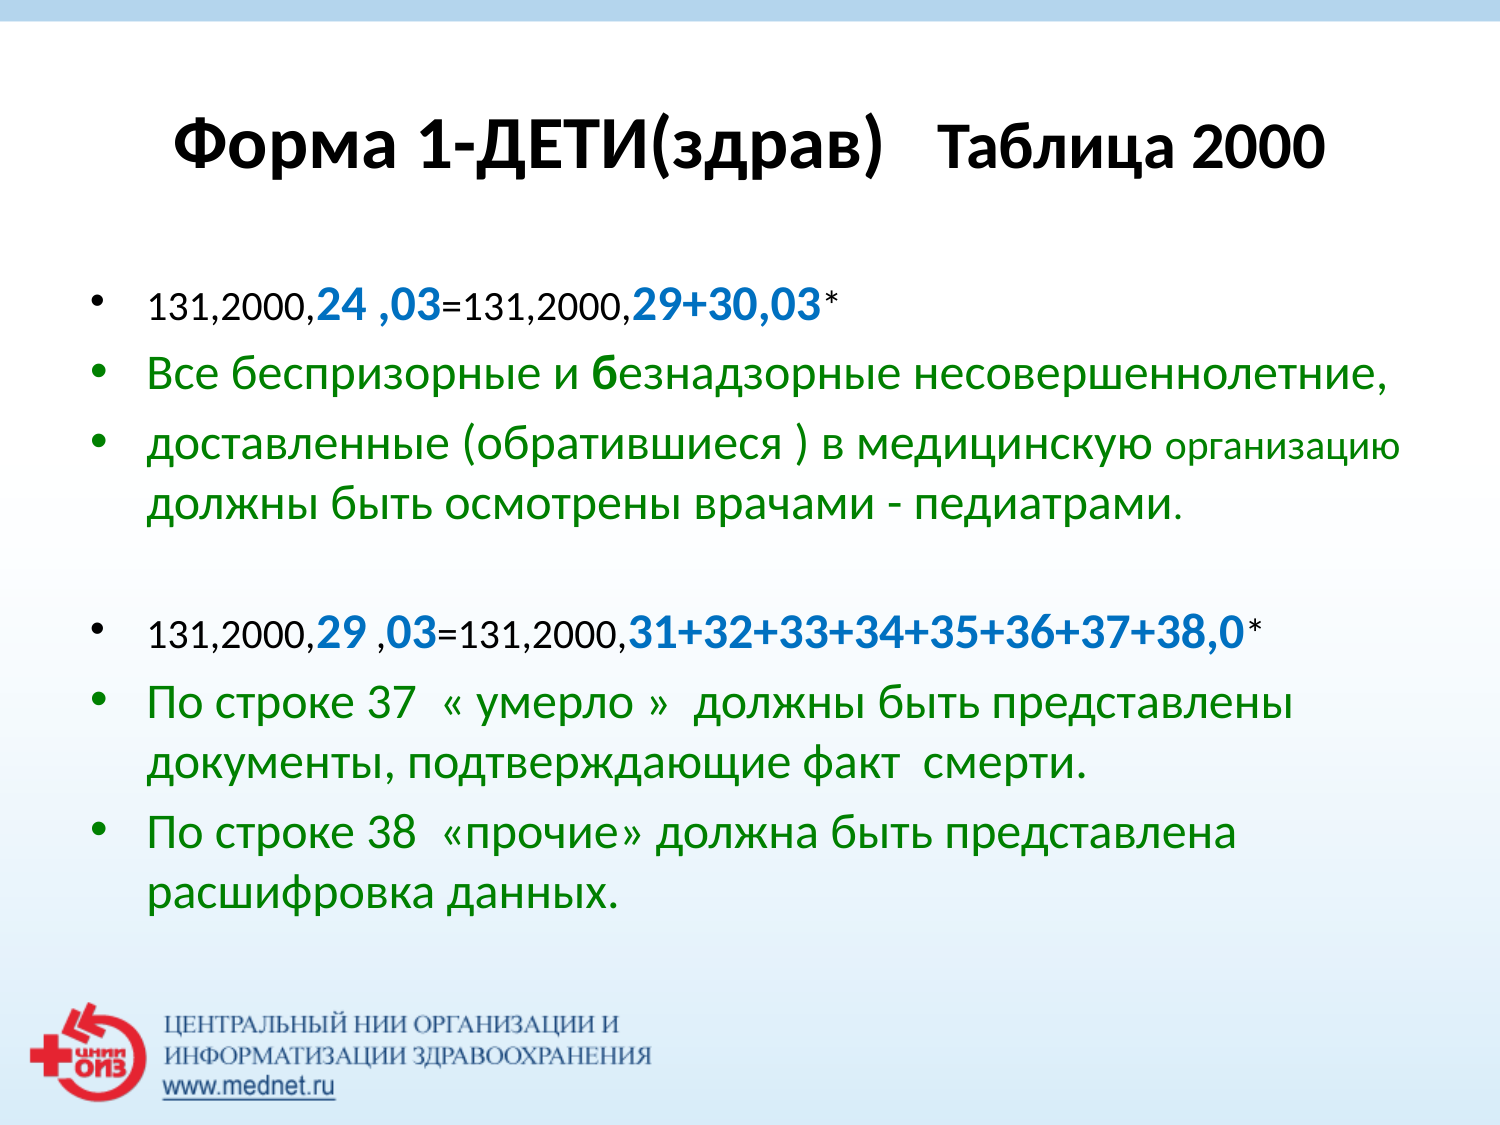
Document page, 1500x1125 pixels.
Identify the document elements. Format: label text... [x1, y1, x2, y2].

title Форма 1-ДЕТИ(здрав) Таблица 2000 [75, 45, 1425, 233]
picture [0, 0, 1500, 1125]
list 131,2000,24 ,03=131,2000,29+30,03* Все беспризорные и безнадзорные несовершеннолетние, доставленные (обратившиеся ) в медицинскую организацию должны быть осмотрены врачами - педиатрами. 131,2000,29 ,03=131,2000,31+32+33+34+35+36+37+38,0* По строке 37 « умерло » должны быть представлены документы, подтверждающие факт смерти. По строке 38 «прочие» должна быть представлена расшифровка данных. [75, 262, 1425, 1005]
